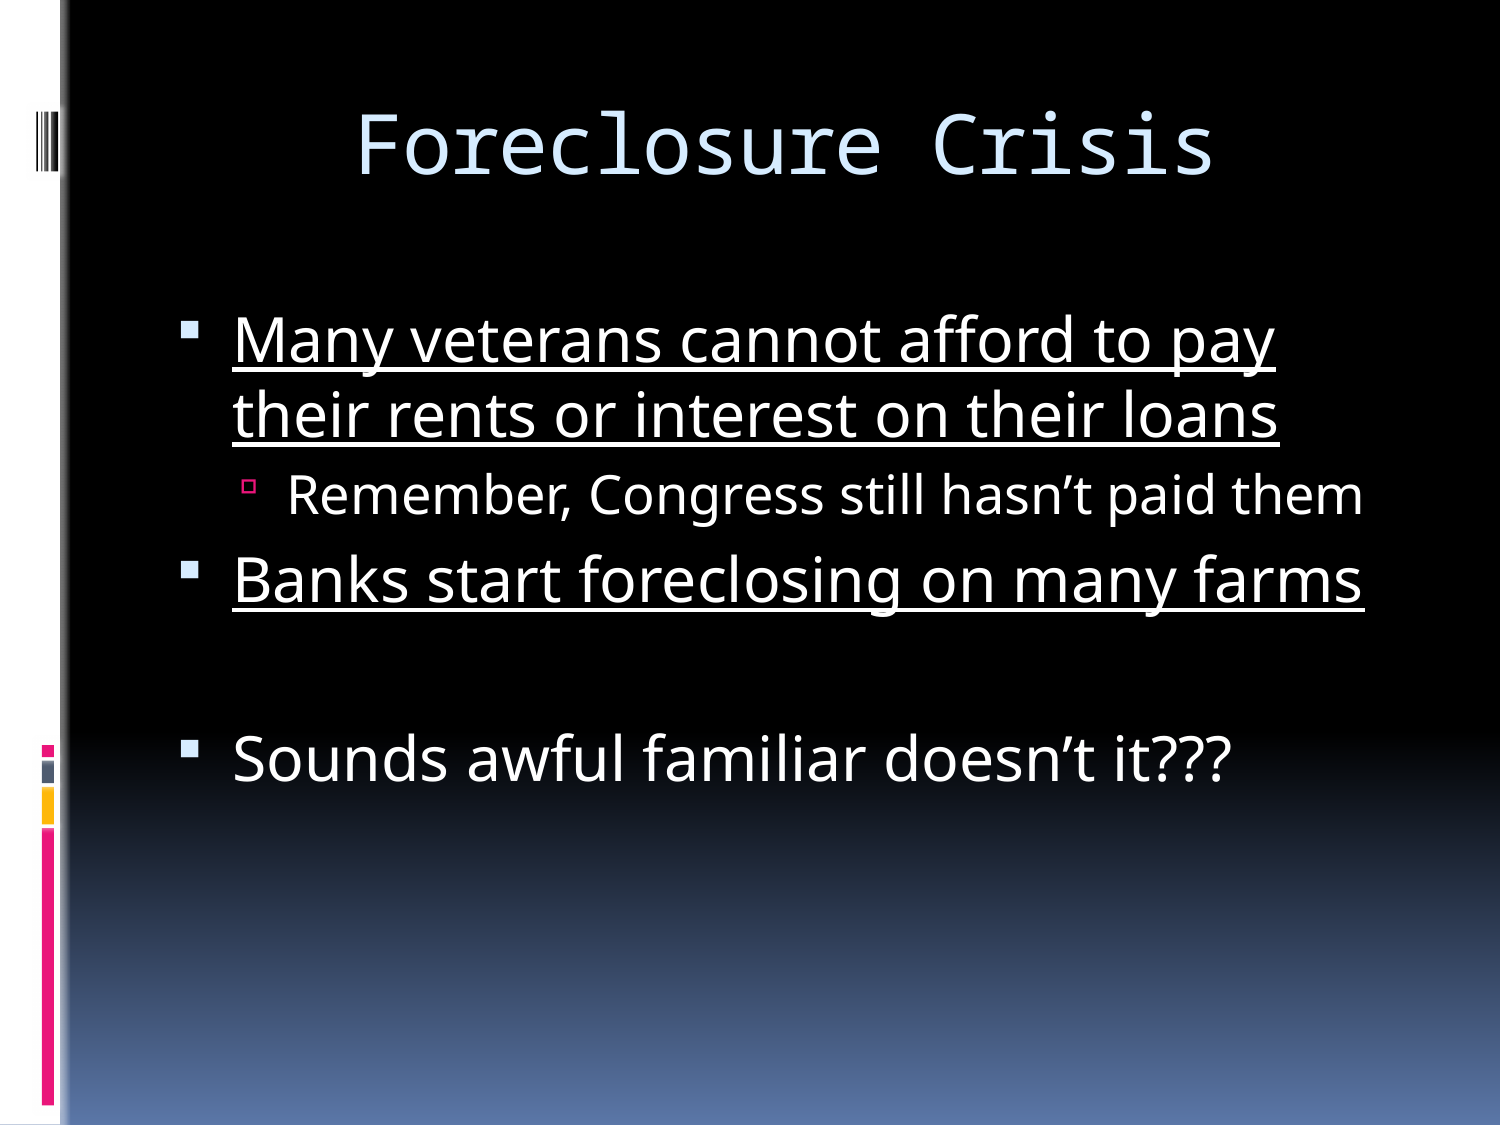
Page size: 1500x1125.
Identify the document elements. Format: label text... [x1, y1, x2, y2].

list Many veterans cannot afford to pay their rents or interest on their loans Remember, Congress still hasn’t paid them Banks start foreclosing on many farms Sounds awful familiar doesn’t it??? [150, 292, 1425, 1043]
title Foreclosure Crisis [150, 83, 1425, 234]
